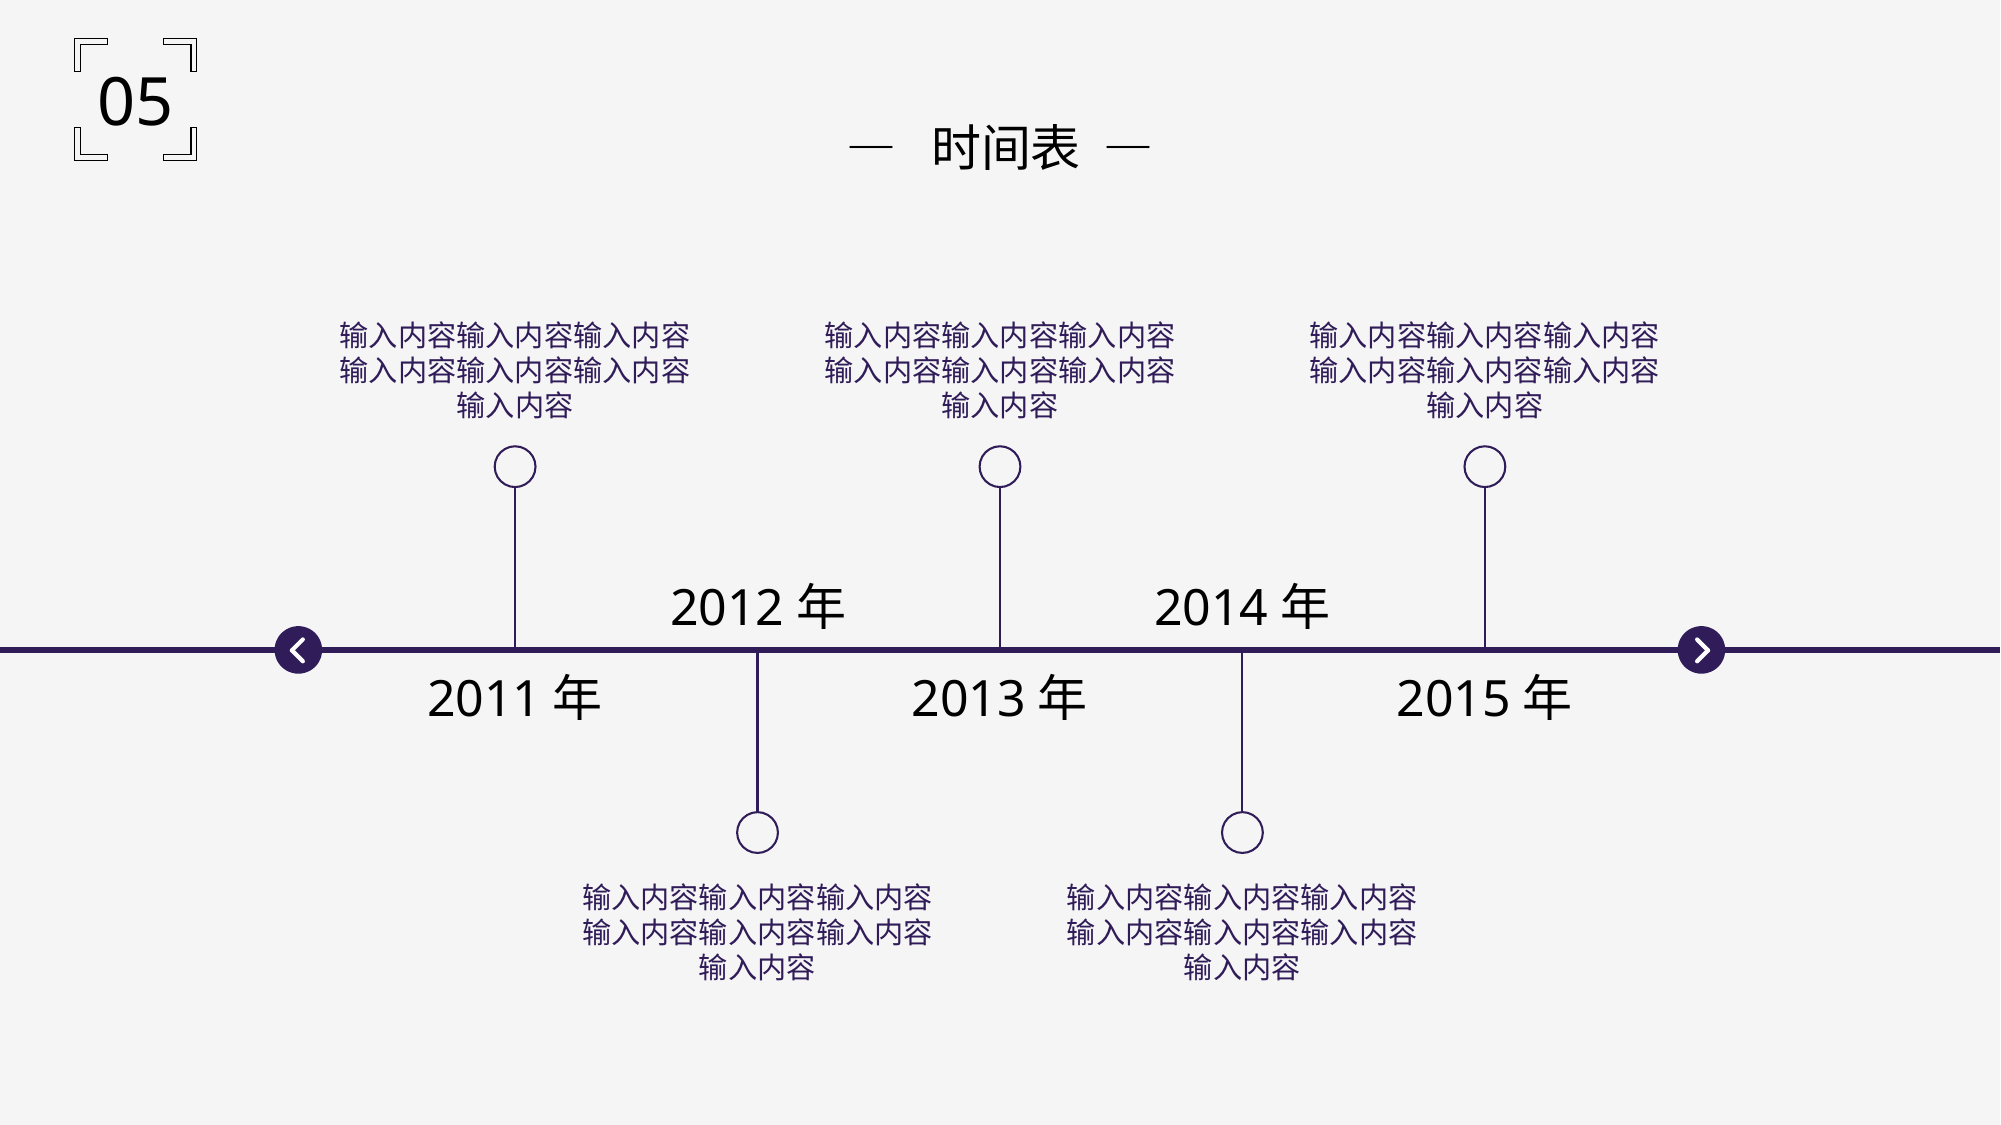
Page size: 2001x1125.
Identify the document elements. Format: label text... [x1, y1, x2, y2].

text_box 输入内容输入内容输入内容输入内容输入内容输入内容输入内容 [805, 310, 1195, 430]
text_box 输入内容输入内容输入内容输入内容输入内容输入内容输入内容 [320, 310, 710, 430]
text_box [1464, 446, 1506, 649]
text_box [1221, 651, 1263, 853]
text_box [737, 651, 778, 853]
text_box 输入内容输入内容输入内容输入内容输入内容输入内容输入内容 [1290, 310, 1680, 430]
text_box 2015年 [1340, 658, 1629, 734]
text_box 2012年 [614, 567, 903, 643]
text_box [979, 446, 1021, 649]
text_box 输入内容输入内容输入内容输入内容输入内容输入内容输入内容 [562, 871, 953, 992]
text_box — 时间表 — [806, 109, 1194, 185]
text_box 2013年 [855, 658, 1144, 734]
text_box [74, 38, 197, 161]
text_box 2014年 [1098, 567, 1387, 643]
text_box 输入内容输入内容输入内容输入内容输入内容输入内容输入内容 [1047, 871, 1438, 992]
text_box 2011年 [370, 658, 659, 734]
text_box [1677, 626, 1726, 674]
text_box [494, 446, 536, 649]
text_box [274, 626, 323, 674]
